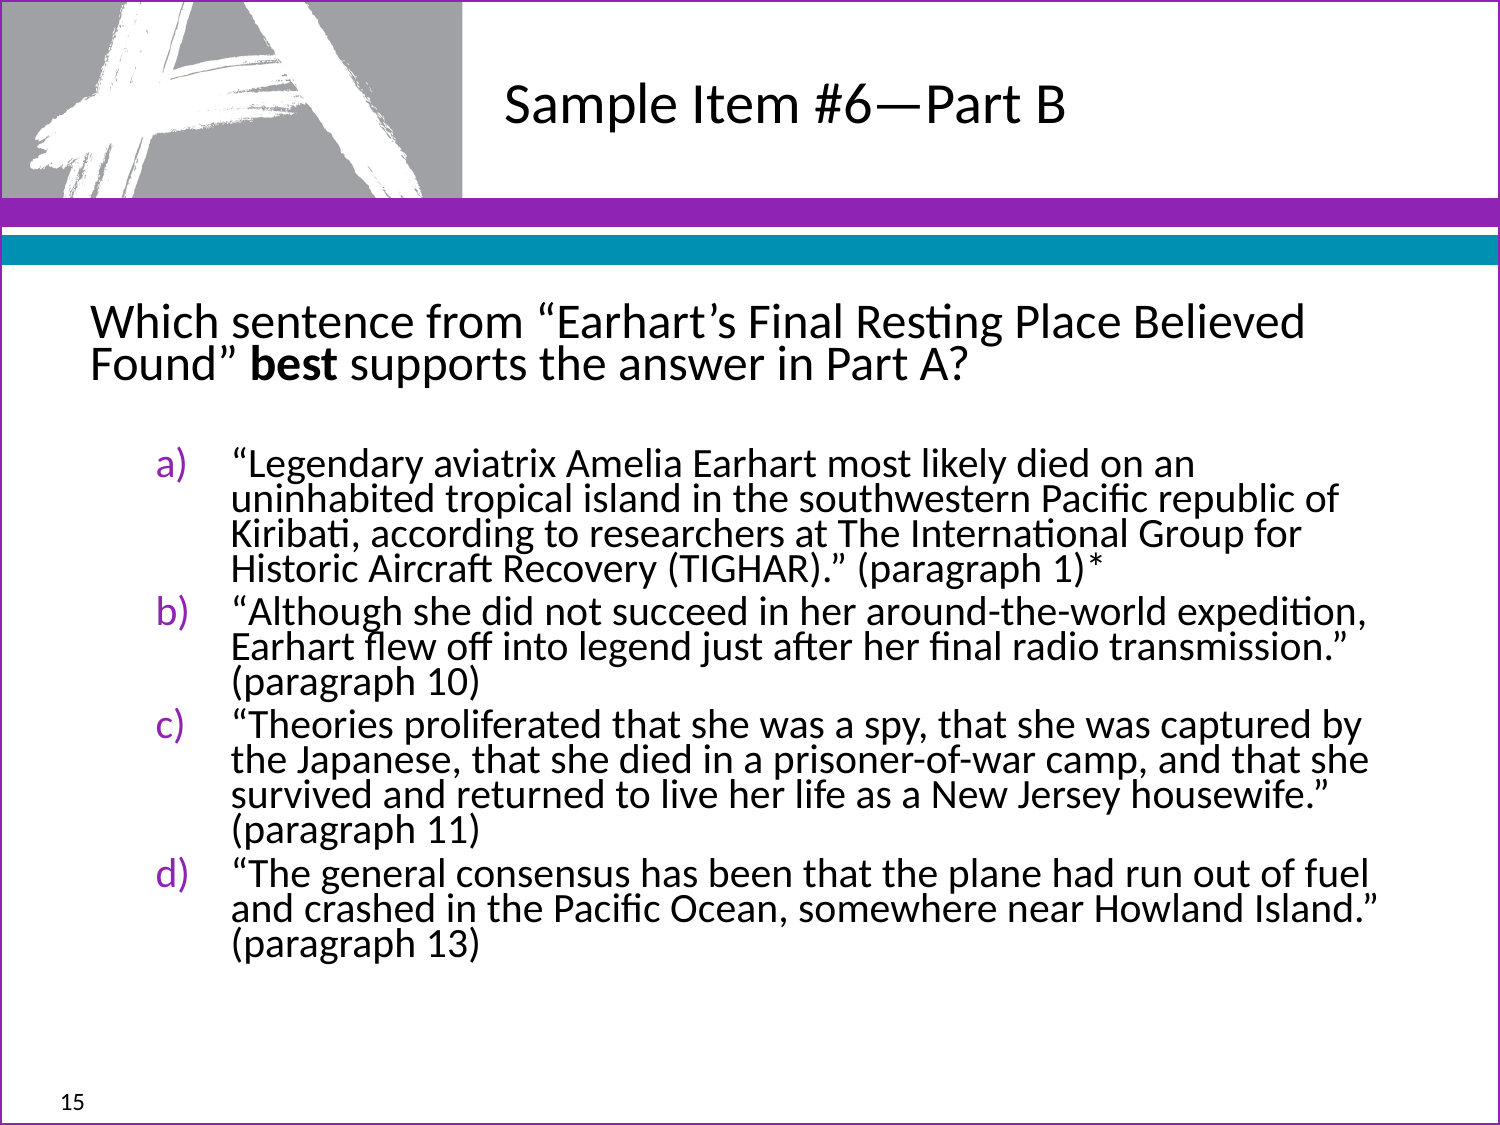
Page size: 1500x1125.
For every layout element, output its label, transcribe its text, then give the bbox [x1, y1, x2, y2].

slide_number 15 [0, 1077, 100, 1125]
picture [2, 2, 462, 198]
list Which sentence from “Earhart’s Final Resting Place Believed Found” best supports the answer in Part A? “Legendary aviatrix Amelia Earhart most likely died on an uninhabited tropical island in the southwestern Pacific republic of Kiribati, according to researchers at The International Group for Historic Aircraft Recovery (TIGHAR).” (paragraph 1)* “Although she did not succeed in her around-the-world expedition, Earhart flew off into legend just after her final radio transmission.” (paragraph 10) “Theories proliferated that she was a spy, that she was captured by the Japanese, that she died in a prisoner-of-war camp, and that she survived and returned to live her life as a New Jersey housewife.” (paragraph 11) “The general consensus has been that the plane had run out of fuel and crashed in the Pacific Ocean, somewhere near Howland Island.” (paragraph 13) [75, 262, 1425, 1075]
title Sample Item #6—Part B [462, 0, 1500, 200]
